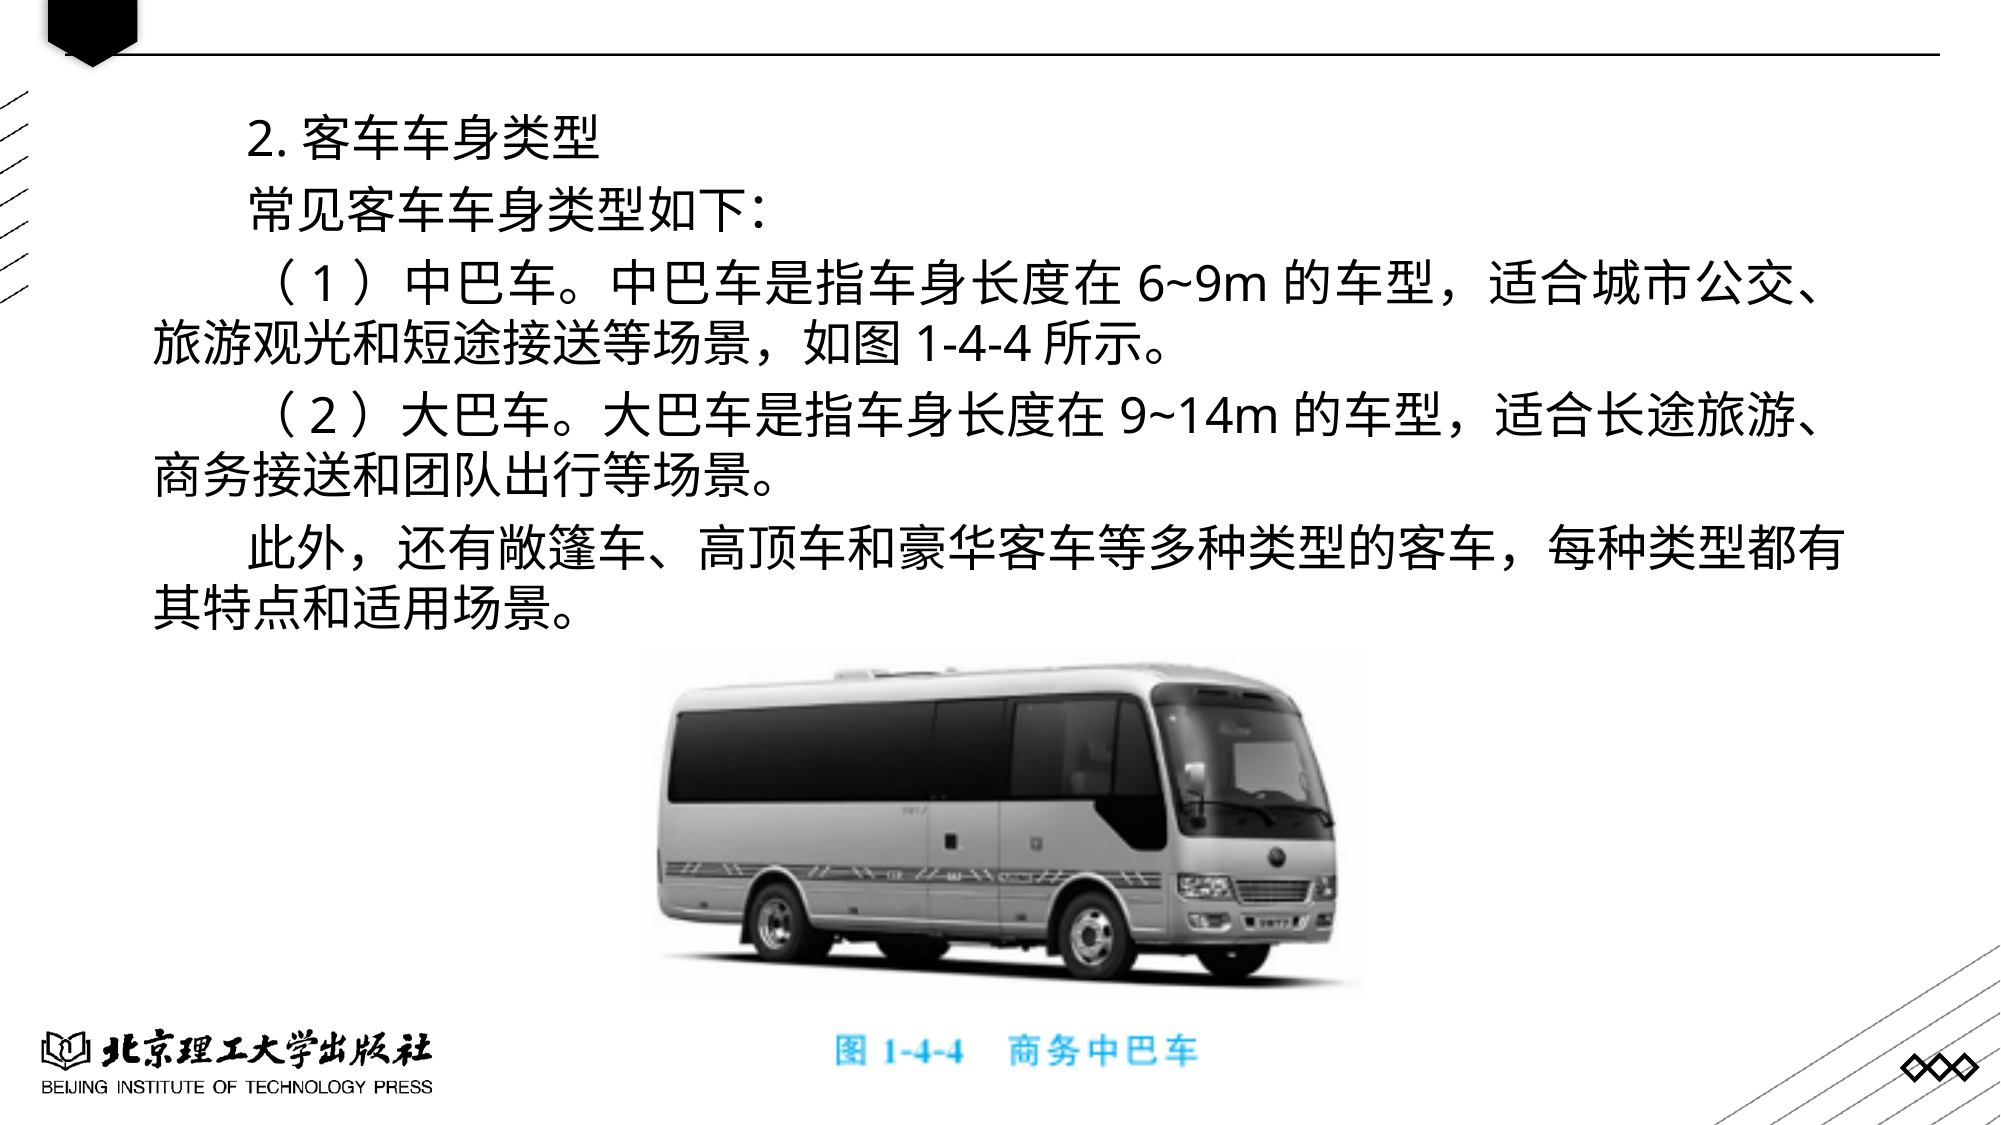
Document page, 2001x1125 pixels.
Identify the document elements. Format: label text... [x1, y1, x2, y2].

picture [0, 0, 2001, 1125]
text_box 2.客车车身类型 常见客车车身类型如下： （1）中巴车。中巴车是指车身长度在6~9m的车型，适合城市公交、旅游观光和短途接送等场景，如图1-4-4所示。 （2）大巴车。大巴车是指车身长度在9~14m的车型，适合长途旅游、商务接送和团队出行等场景。 此外，还有敞篷车、高顶车和豪华客车等多种类型的客车，每种类型都有其特点和适用场景。 [137, 98, 1863, 644]
